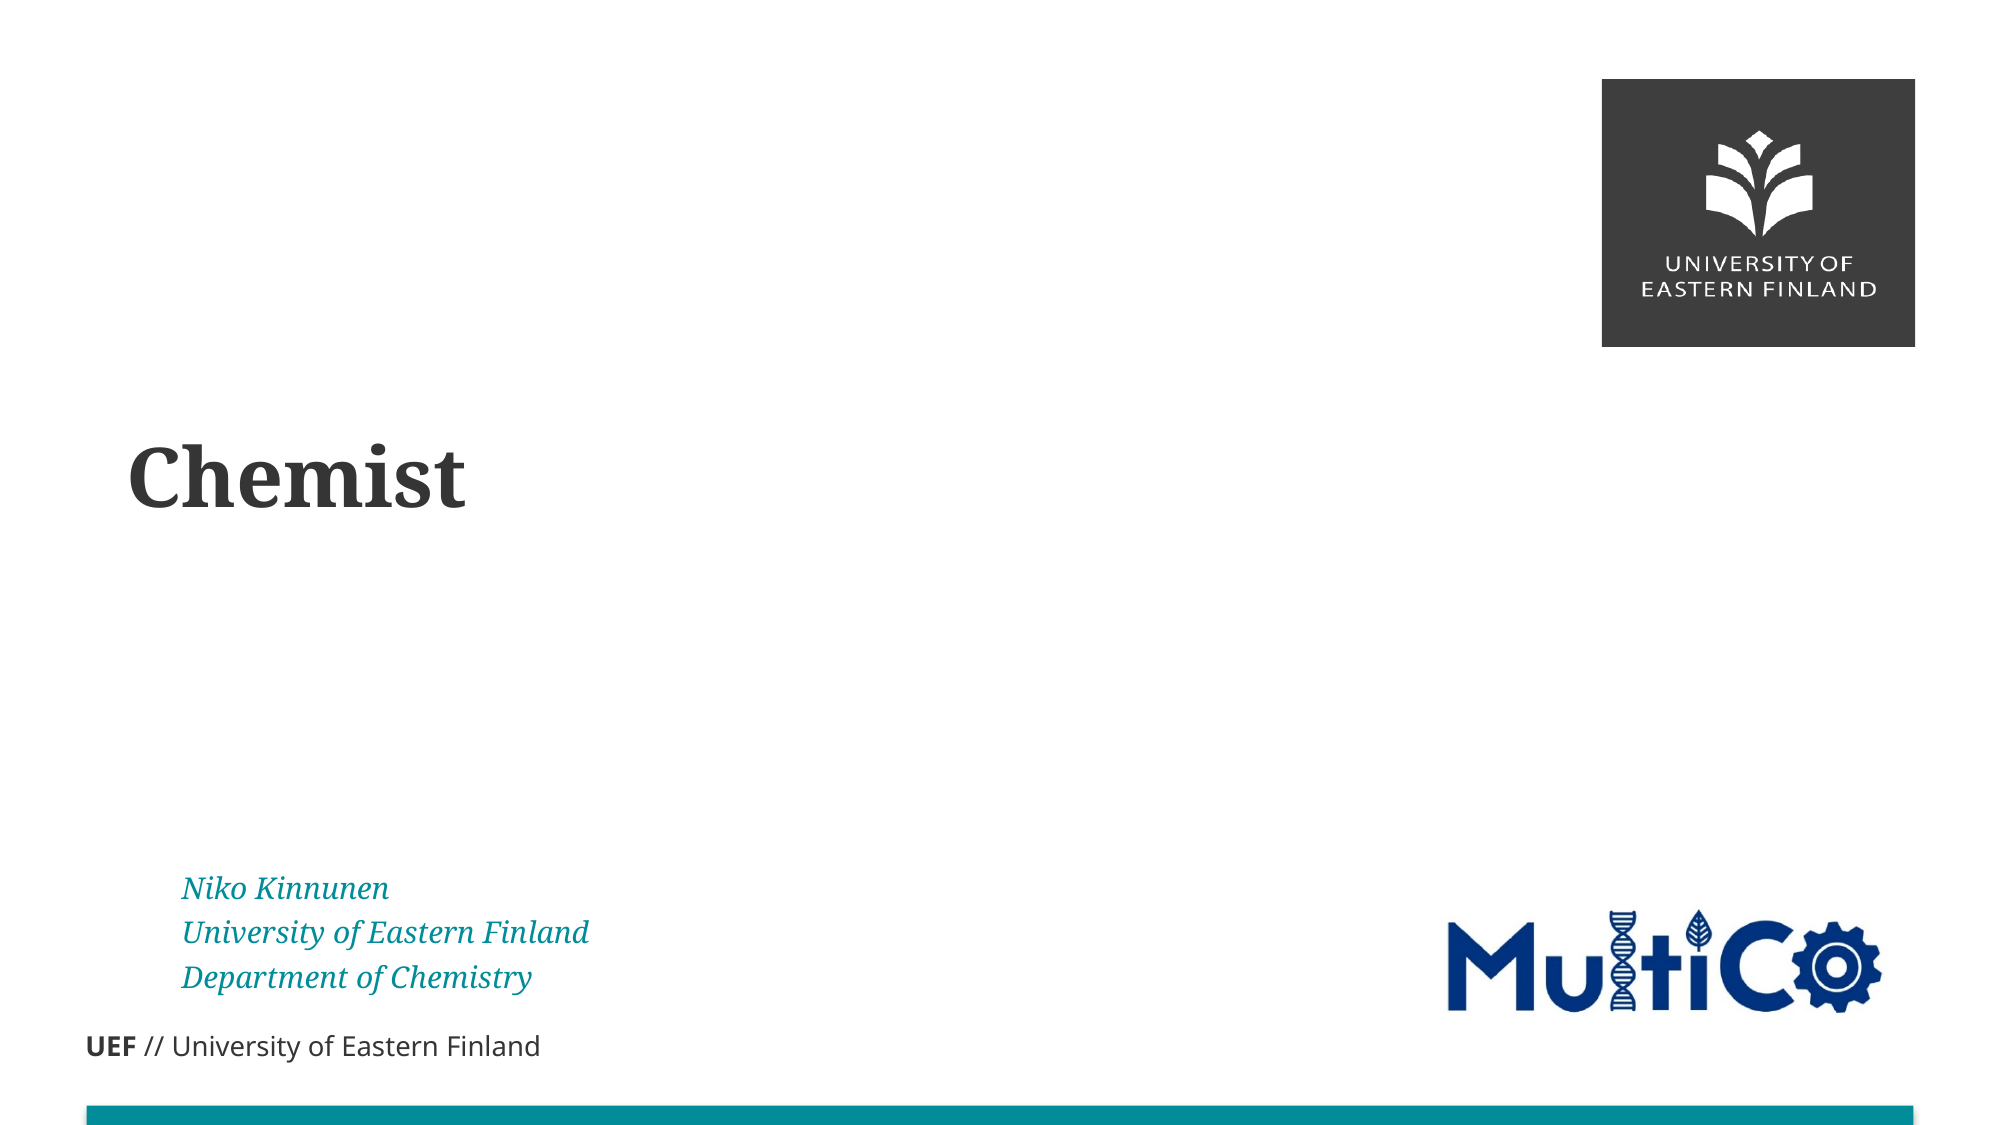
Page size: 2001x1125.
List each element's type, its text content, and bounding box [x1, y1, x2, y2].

title Chemist [111, 417, 1861, 673]
picture [1431, 888, 1898, 1035]
text_box Niko Kinnunen University of Eastern Finland Department of Chemistry [163, 860, 1808, 917]
